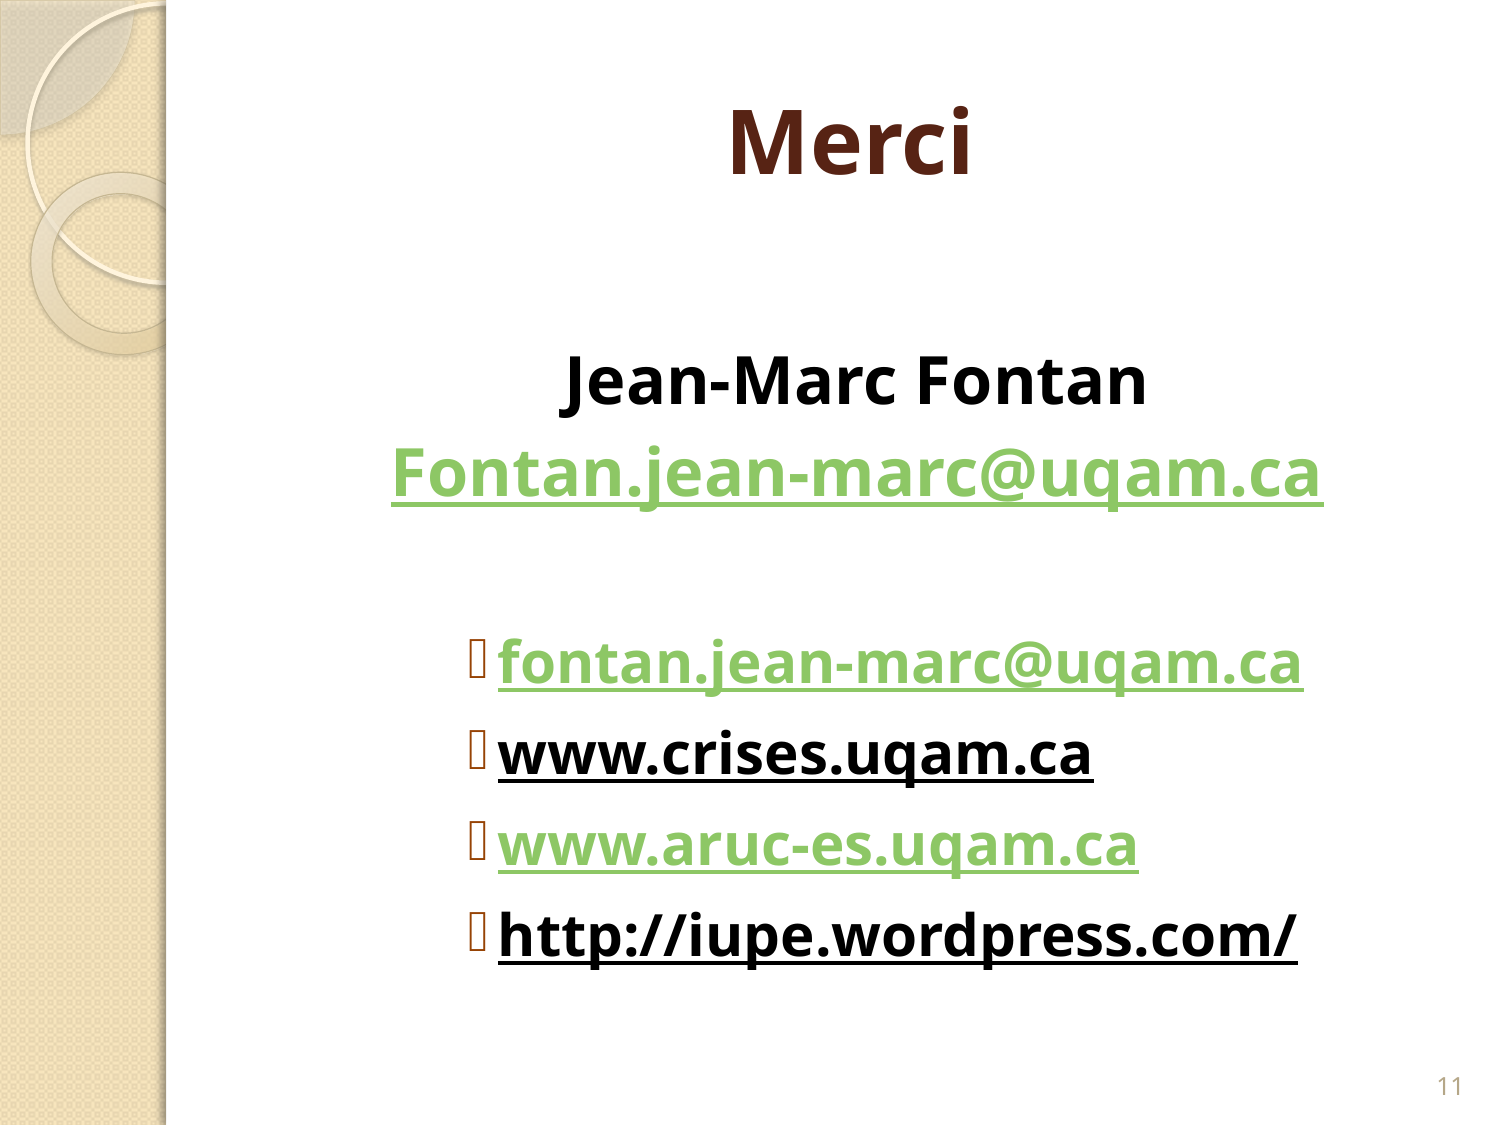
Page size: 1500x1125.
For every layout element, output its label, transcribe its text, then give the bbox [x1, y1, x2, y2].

list Jean-Marc Fontan Fontan.jean-marc@uqam.ca fontan.jean-marc@uqam.ca www.crises.uqam.ca www.aruc-es.uqam.ca http://iupe.wordpress.com/ [235, 237, 1466, 1025]
slide_number 11 [1413, 1034, 1488, 1113]
title Merci [235, 45, 1466, 233]
